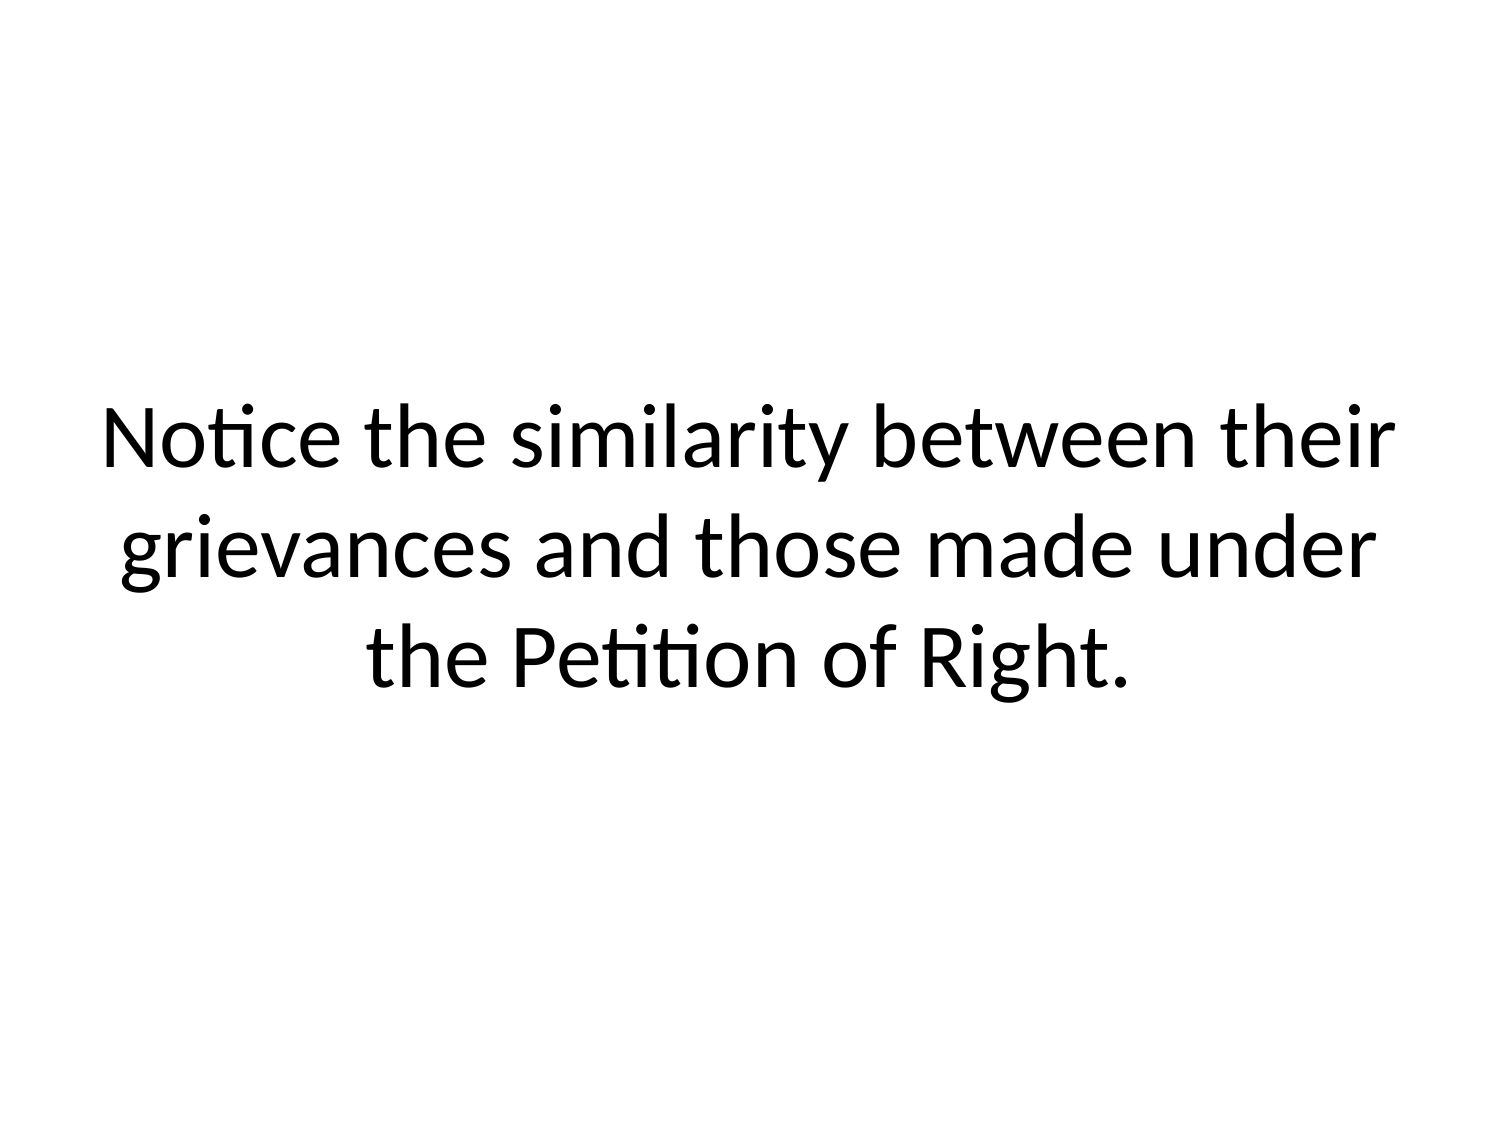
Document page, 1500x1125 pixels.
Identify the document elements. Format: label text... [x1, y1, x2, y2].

title Notice the similarity between their grievances and those made under the Petition of Right. [74, 44, 1426, 1038]
